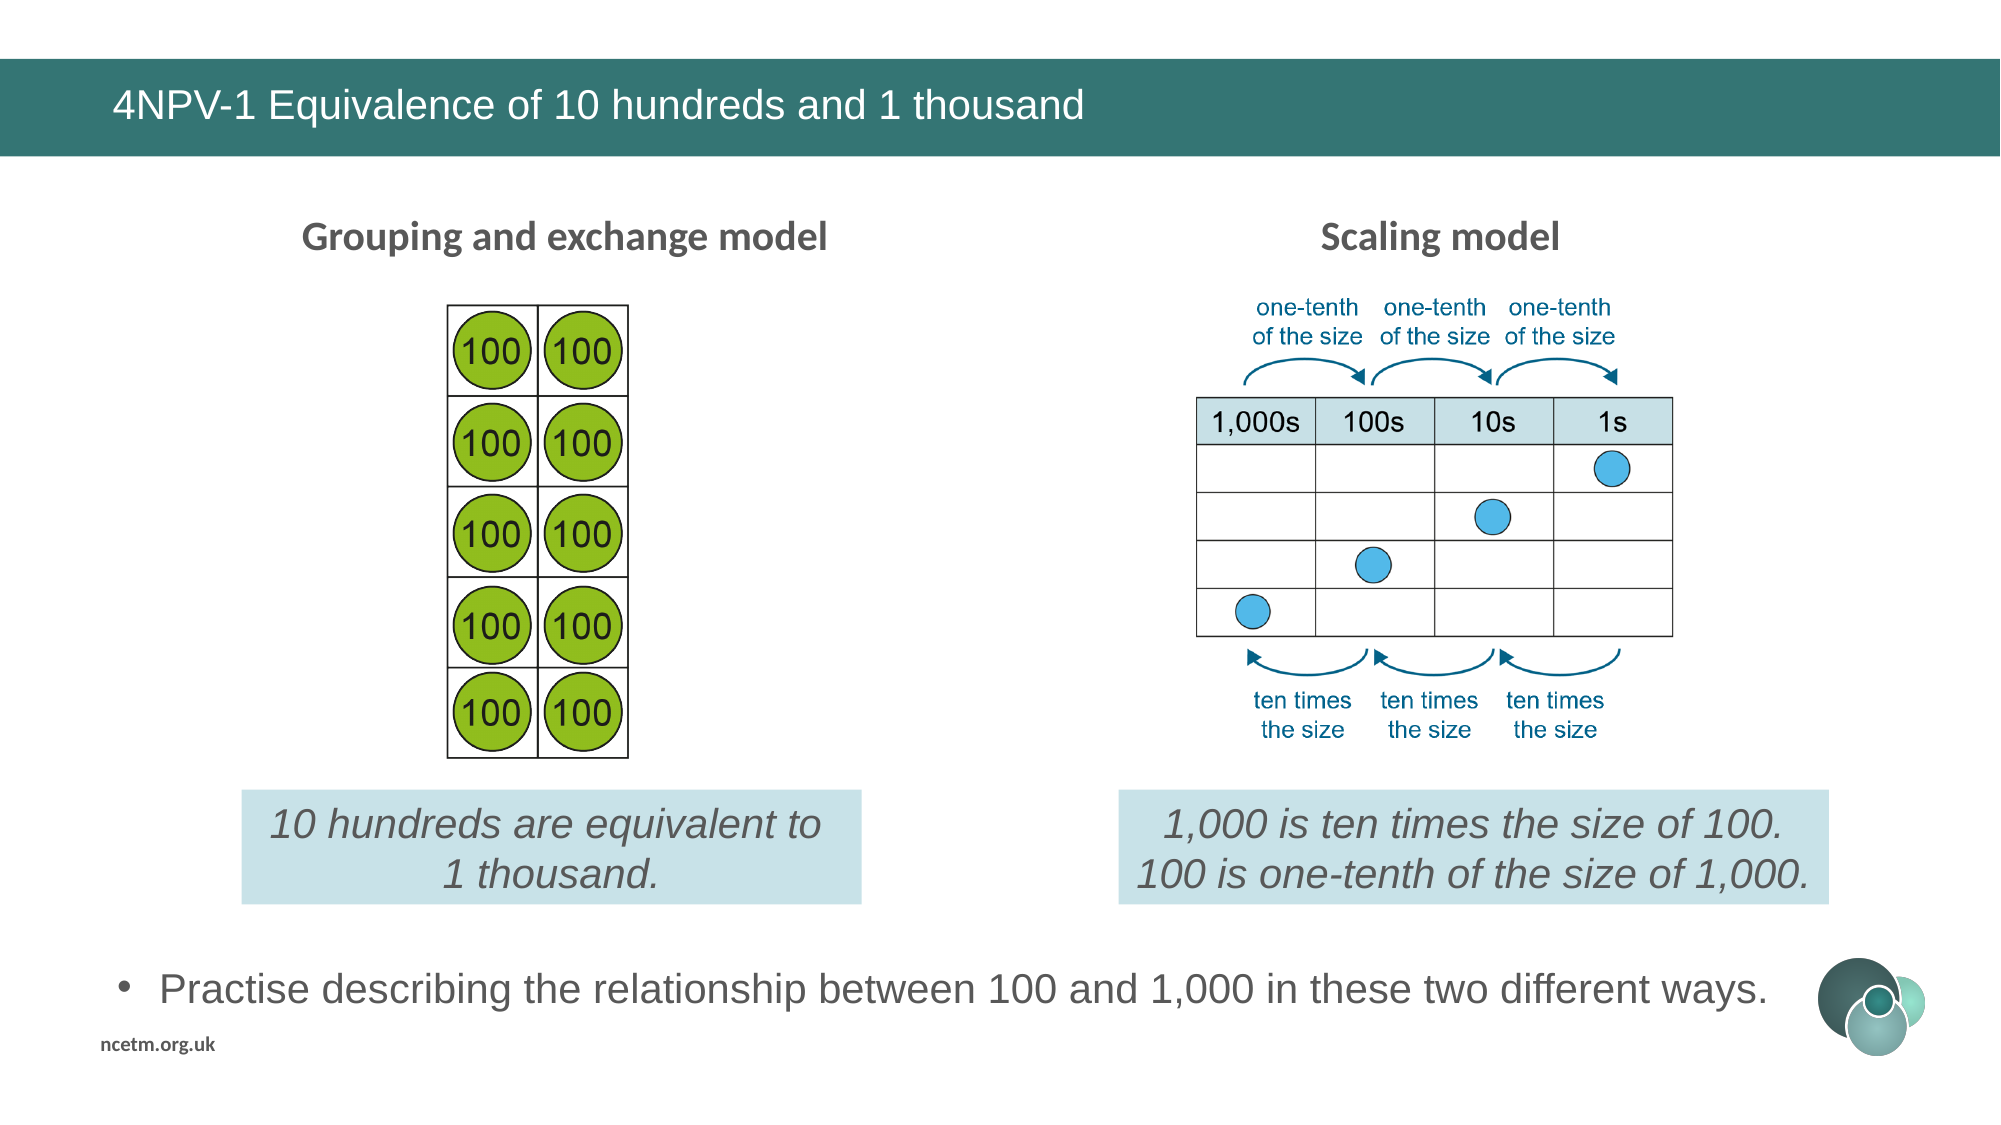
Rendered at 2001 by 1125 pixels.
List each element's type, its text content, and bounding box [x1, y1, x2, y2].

text_box Scaling model [1139, 201, 1743, 266]
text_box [446, 304, 629, 759]
text_box 10 hundreds are equivalent to 1 thousand. [241, 789, 862, 905]
picture [1818, 958, 1925, 1056]
text_box Grouping and exchange model [287, 201, 844, 266]
text_box 1,000 is ten times the size of 100. 100 is one-tenth of the size of 1,000. [1118, 789, 1829, 905]
title 4NPV-1 Equivalence of 10 hundreds and 1 thousand [97, 76, 1945, 147]
picture [1183, 294, 1686, 748]
text_box Practise describing the relationship between 100 and 1,000 in these two different ways. [102, 944, 1790, 1026]
